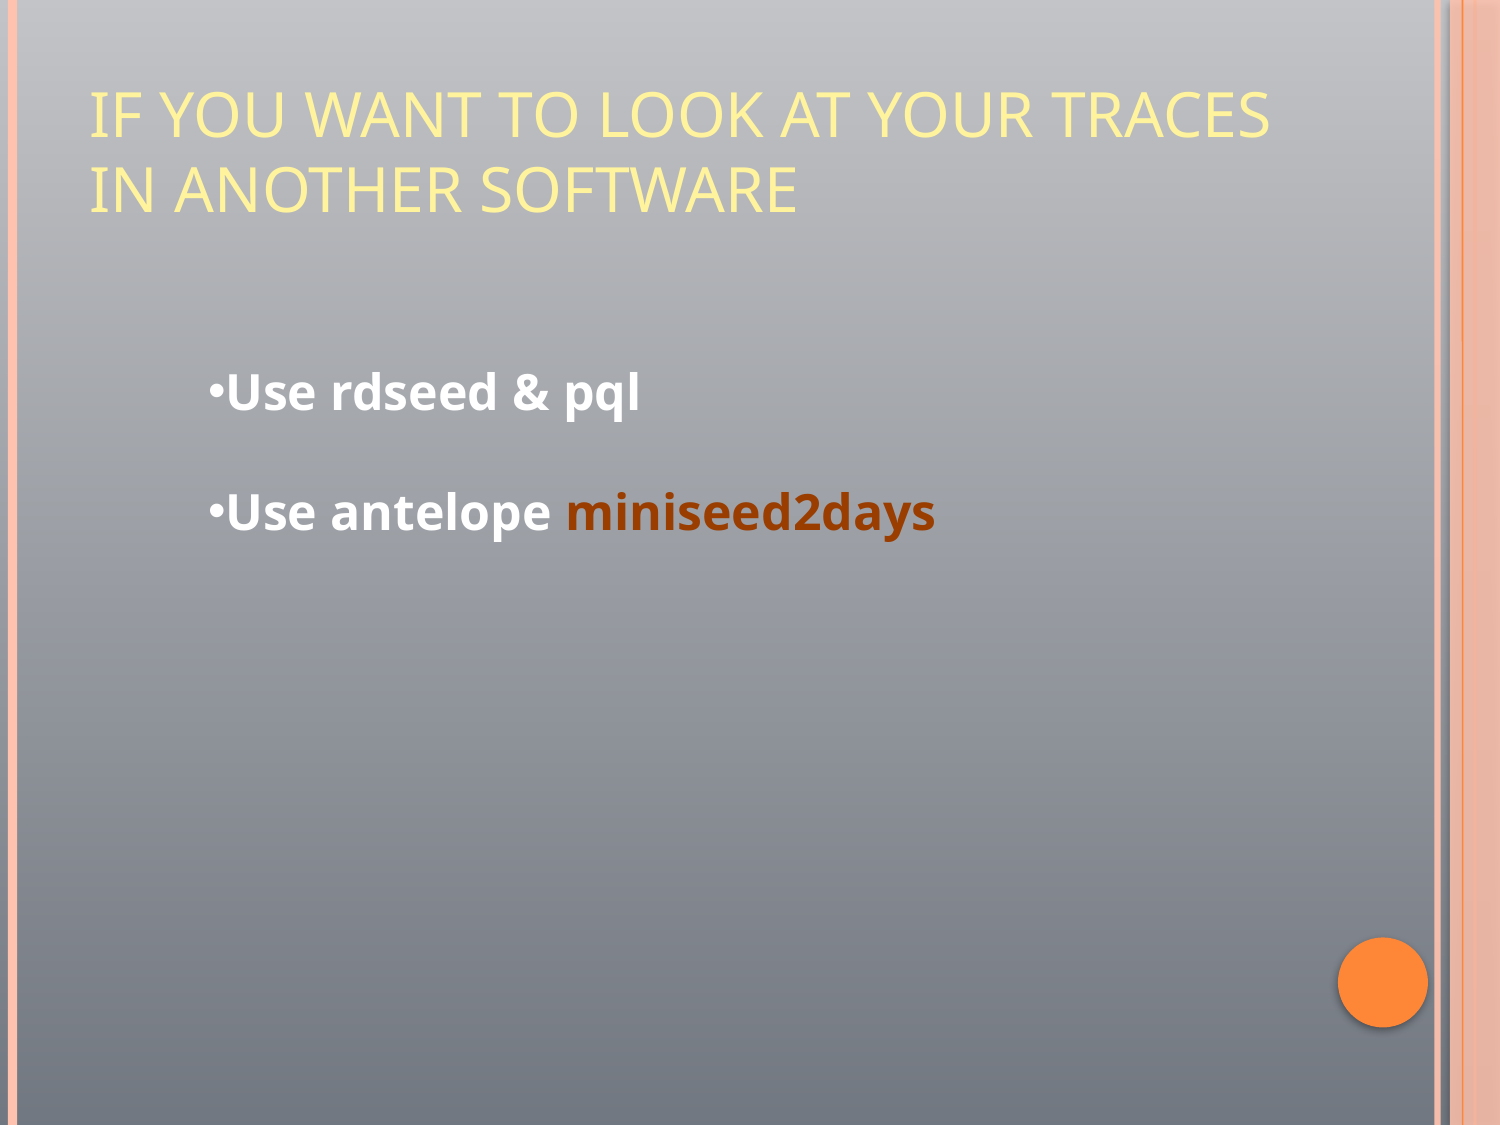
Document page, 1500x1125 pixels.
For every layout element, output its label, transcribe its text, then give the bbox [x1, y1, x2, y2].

title If you want to look at your traces in another software [75, 45, 1300, 233]
text_box Use rdseed & pql Use antelope miniseed2days [193, 352, 1300, 608]
